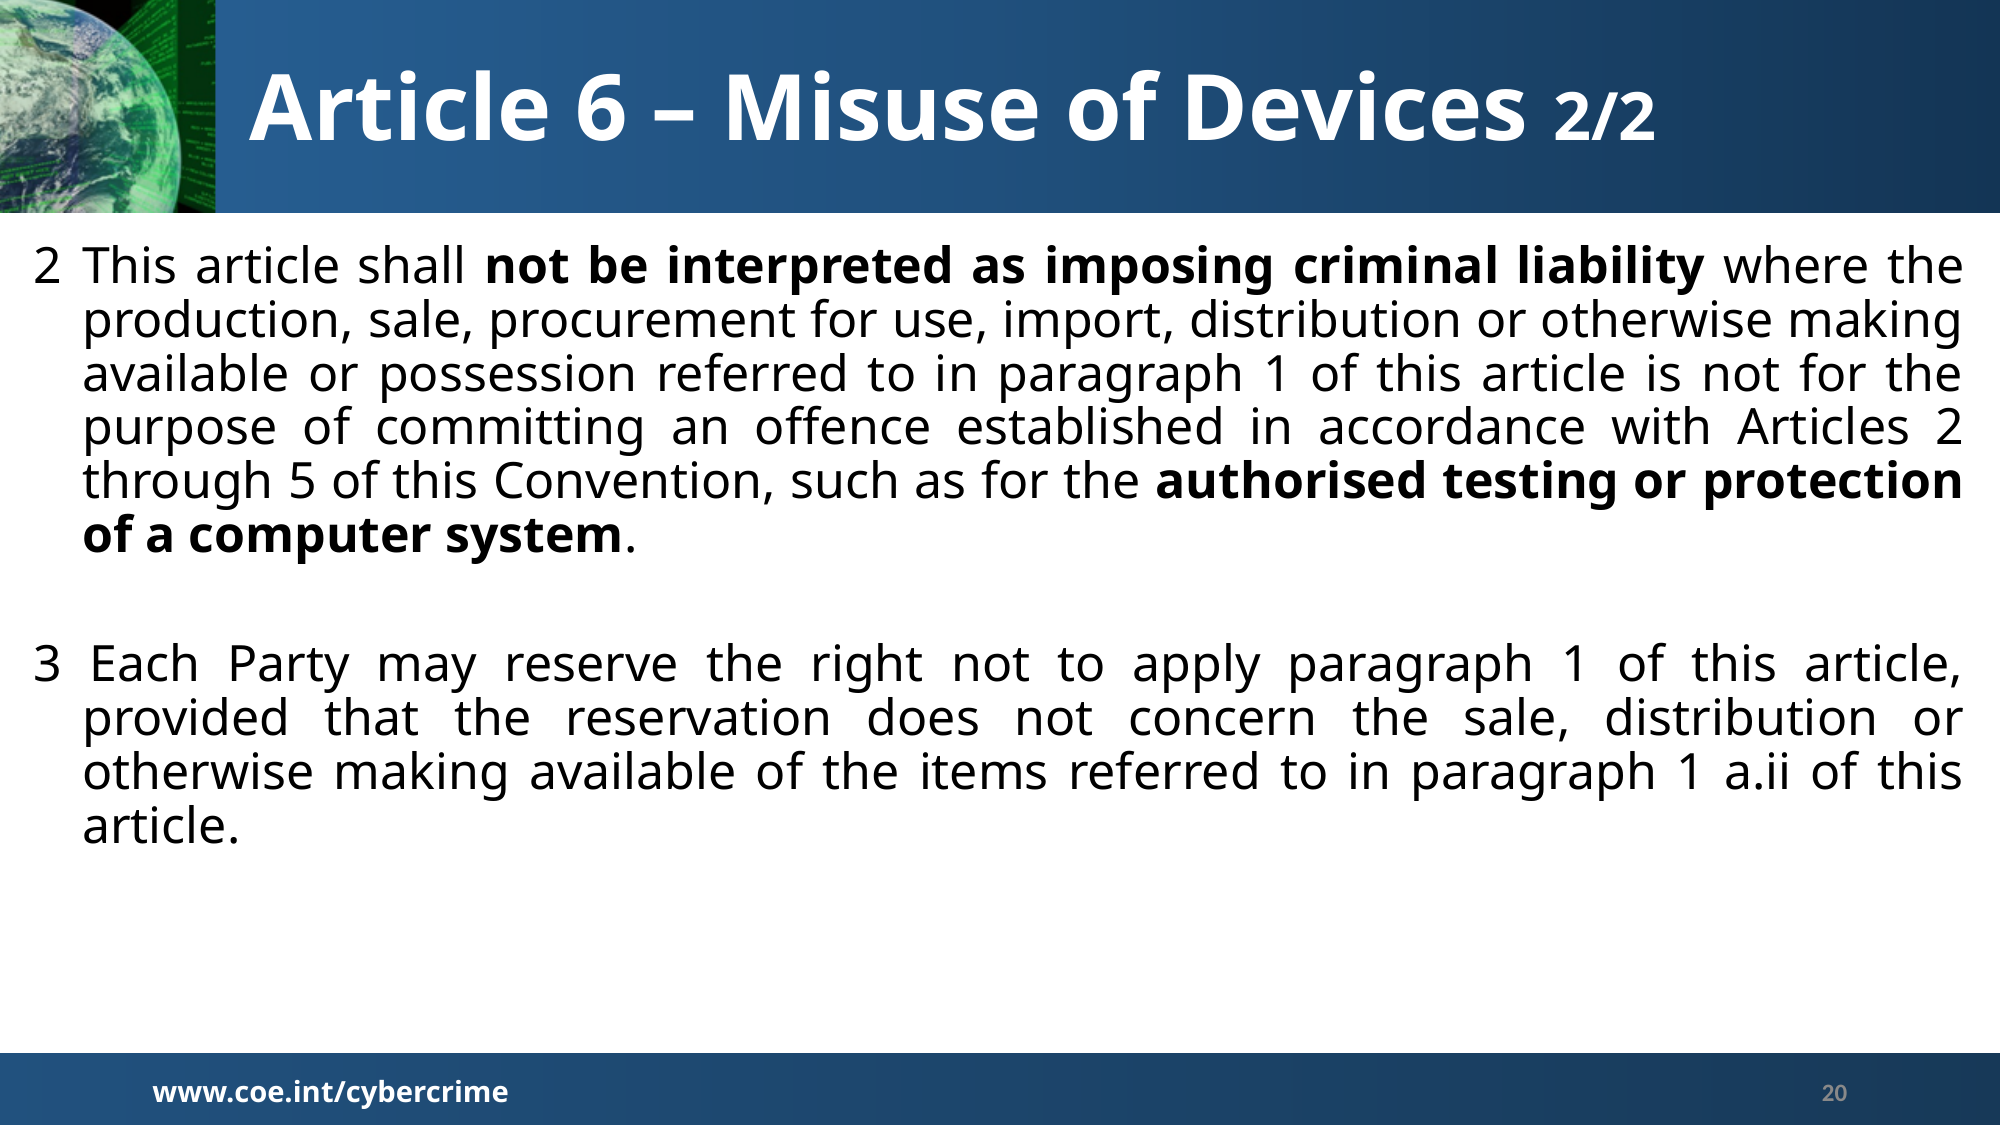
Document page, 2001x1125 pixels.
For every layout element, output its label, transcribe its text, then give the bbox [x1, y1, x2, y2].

text_box Article 6 – Misuse of Devices 2/2 [234, 75, 1958, 145]
slide_number 20 [1412, 1061, 1863, 1121]
picture [0, 0, 2000, 213]
slide_number www.coe.int/cybercrime [137, 1061, 588, 1121]
list 2 This article shall not be interpreted as imposing criminal liability where the production, sale, procurement for use, import, distribution or otherwise making available or possession referred to in paragraph 1 of this article is not for the purpose of committing an offence established in accordance with Articles 2 through 5 of this Convention, such as for the authorised testing or protection of a computer system. 3 Each Party may reserve the right not to apply paragraph 1 of this article, provided that the reservation does not concern the sale, distribution or otherwise making available of the items referred to in paragraph 1 a.ii of this article. [19, 232, 1980, 1025]
